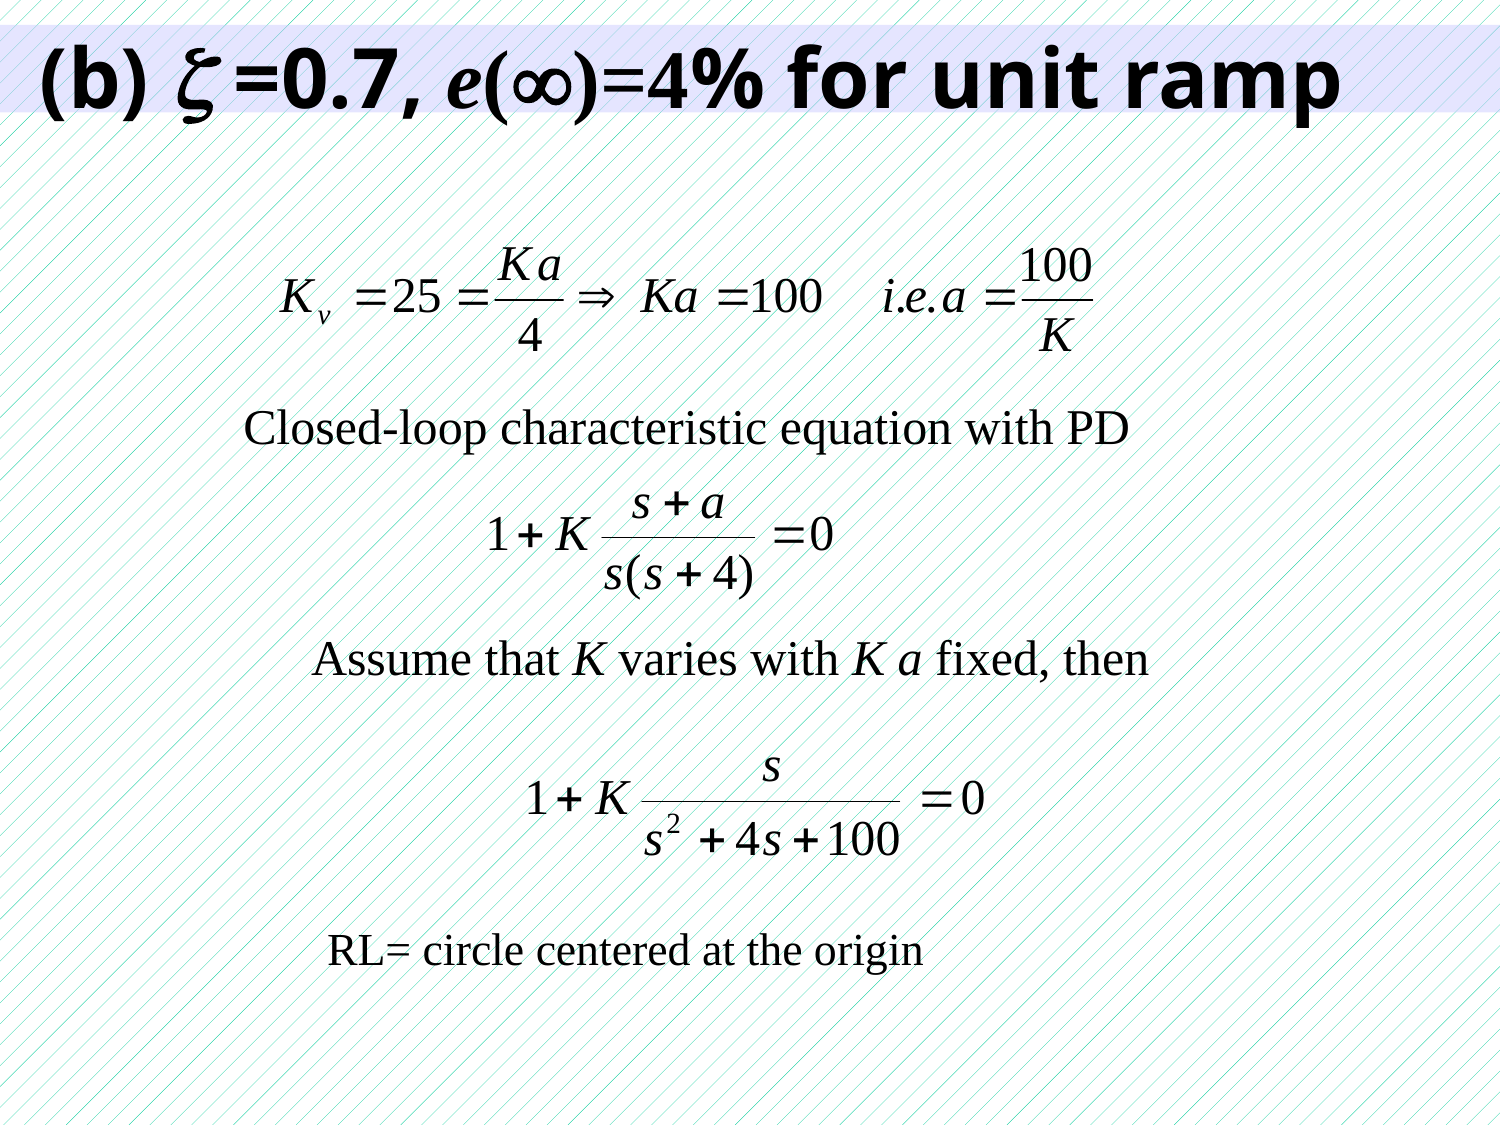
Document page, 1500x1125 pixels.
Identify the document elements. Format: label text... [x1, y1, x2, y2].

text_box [274, 237, 1099, 357]
text_box Closed-loop characteristic equation with PD [216, 387, 1146, 463]
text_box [524, 737, 988, 862]
text_box RL= circle centered at the origin [312, 912, 939, 983]
text_box Assume that K varies with K a fixed, then [296, 617, 1177, 753]
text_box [487, 474, 838, 605]
title (b)  =0.7, e()=4% for unit ramp [24, 24, 1476, 126]
